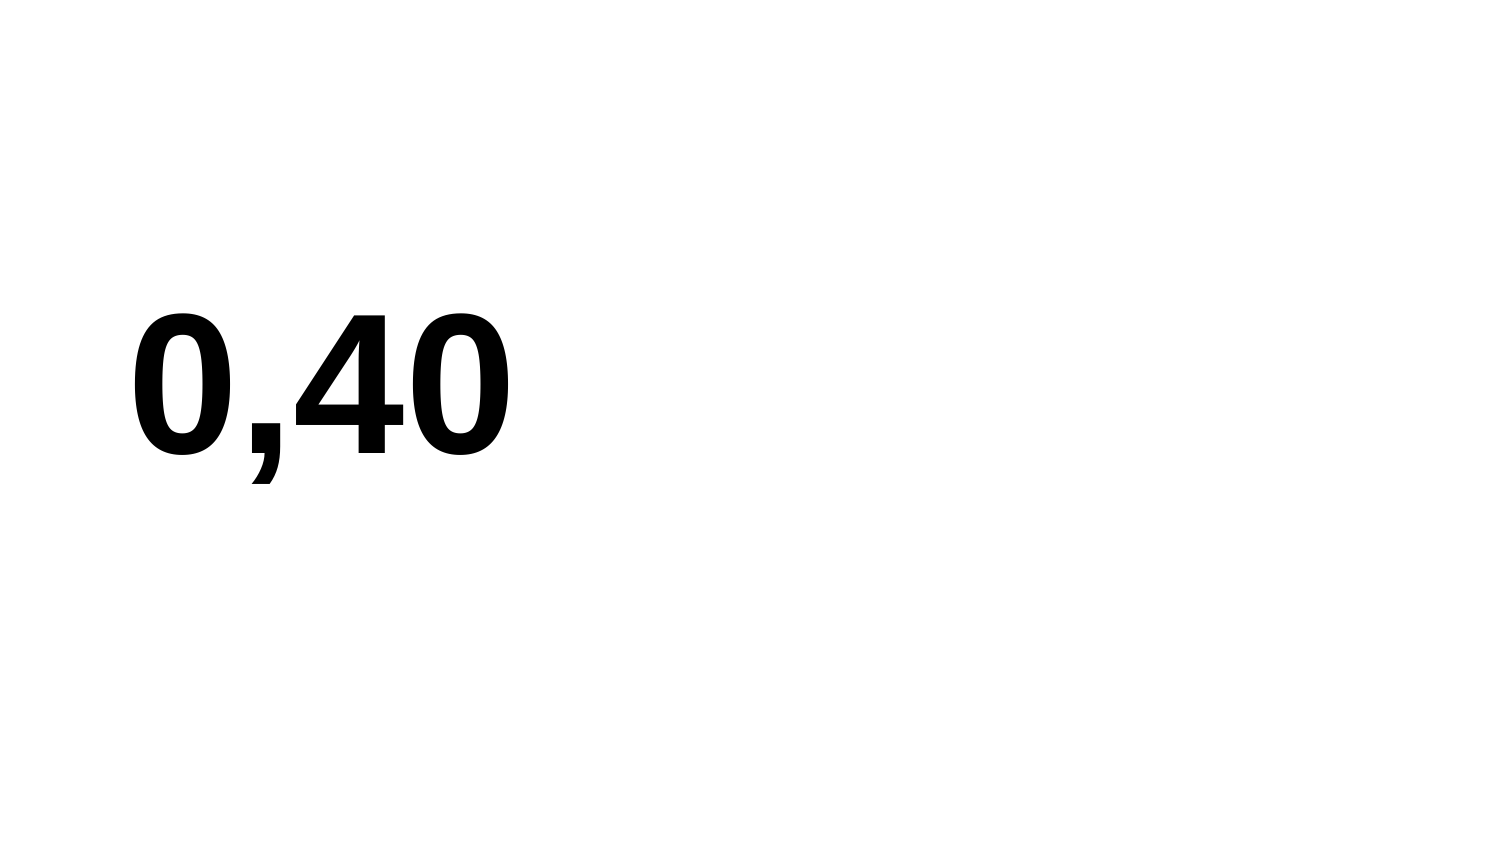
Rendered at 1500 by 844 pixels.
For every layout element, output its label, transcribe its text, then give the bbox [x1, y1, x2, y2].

text_box 0,40 [112, 235, 1388, 509]
